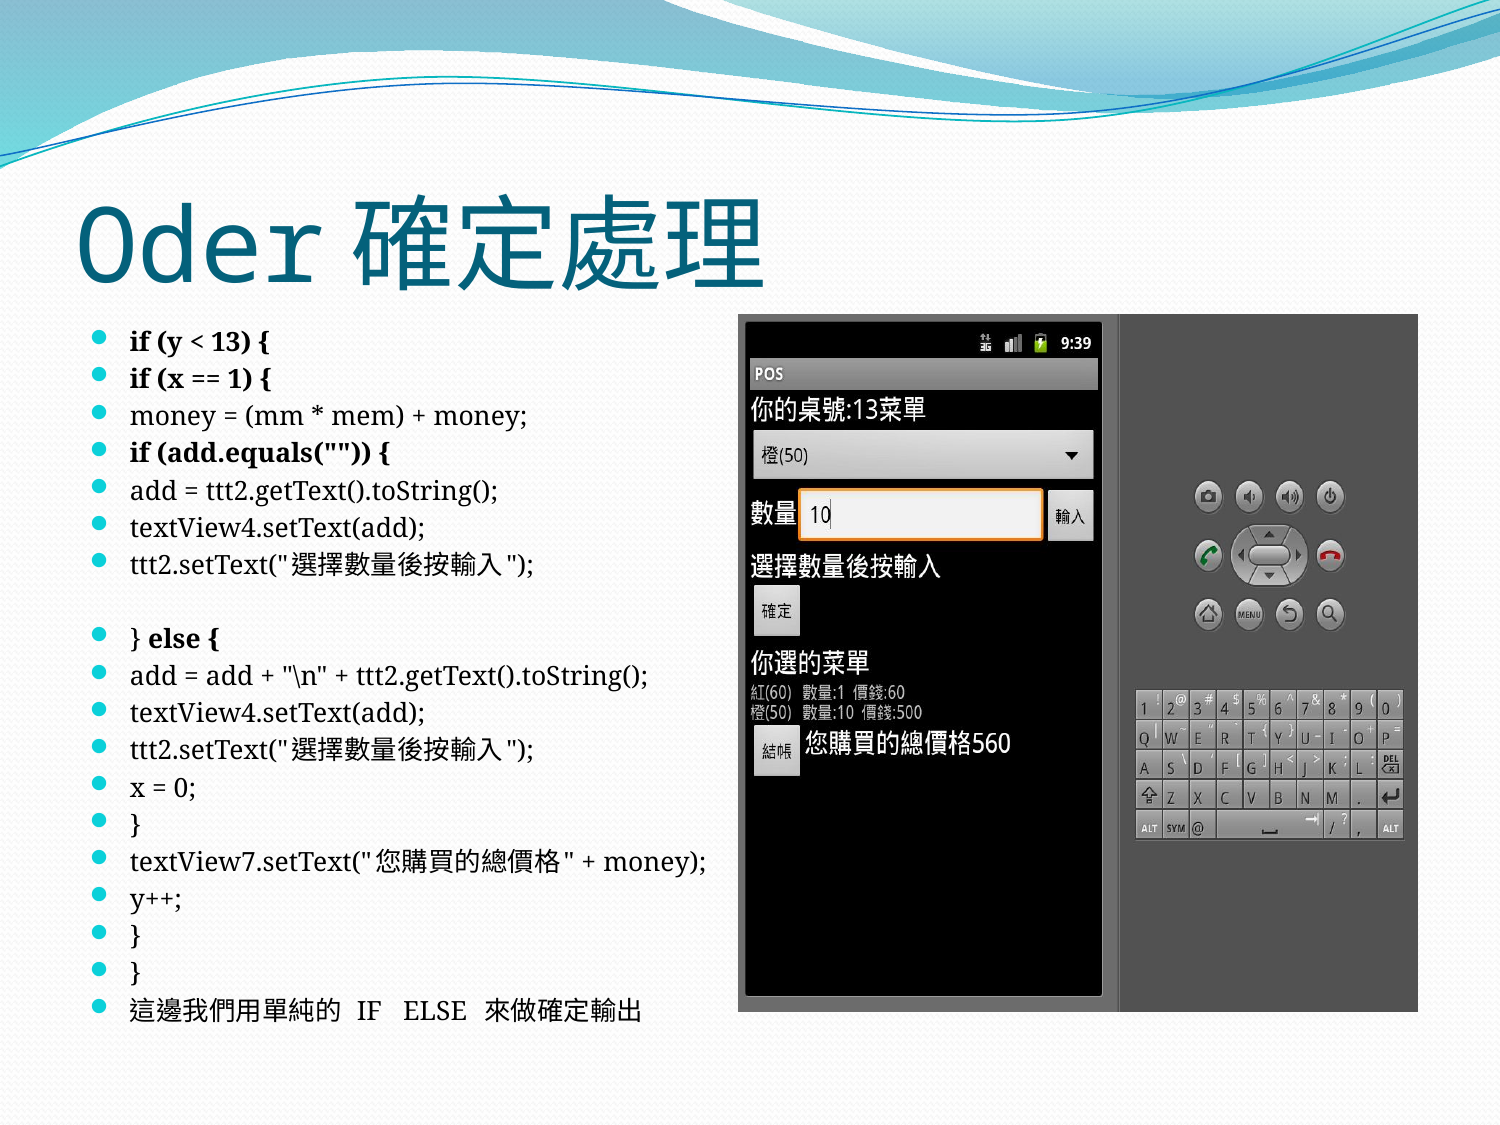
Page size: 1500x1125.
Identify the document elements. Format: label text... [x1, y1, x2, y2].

list if (y < 13) { if (x == 1) { money = (mm * mem) + money; if (add.equals("")) { add = ttt2.getText().toString(); textView4.setText(add); ttt2.setText("選擇數量後按輸入"); } else { add = add + "\n" + ttt2.getText().toString(); textView4.setText(add); ttt2.setText("選擇數量後按輸入"); x = 0; } textView7.setText("您購買的總價格" + money); y++; } } 這邊我們用單純的 IF ELSE 來做確定輸出 [75, 317, 727, 1059]
picture [737, 314, 1418, 1012]
title Oder確定處理 [75, 115, 1425, 303]
